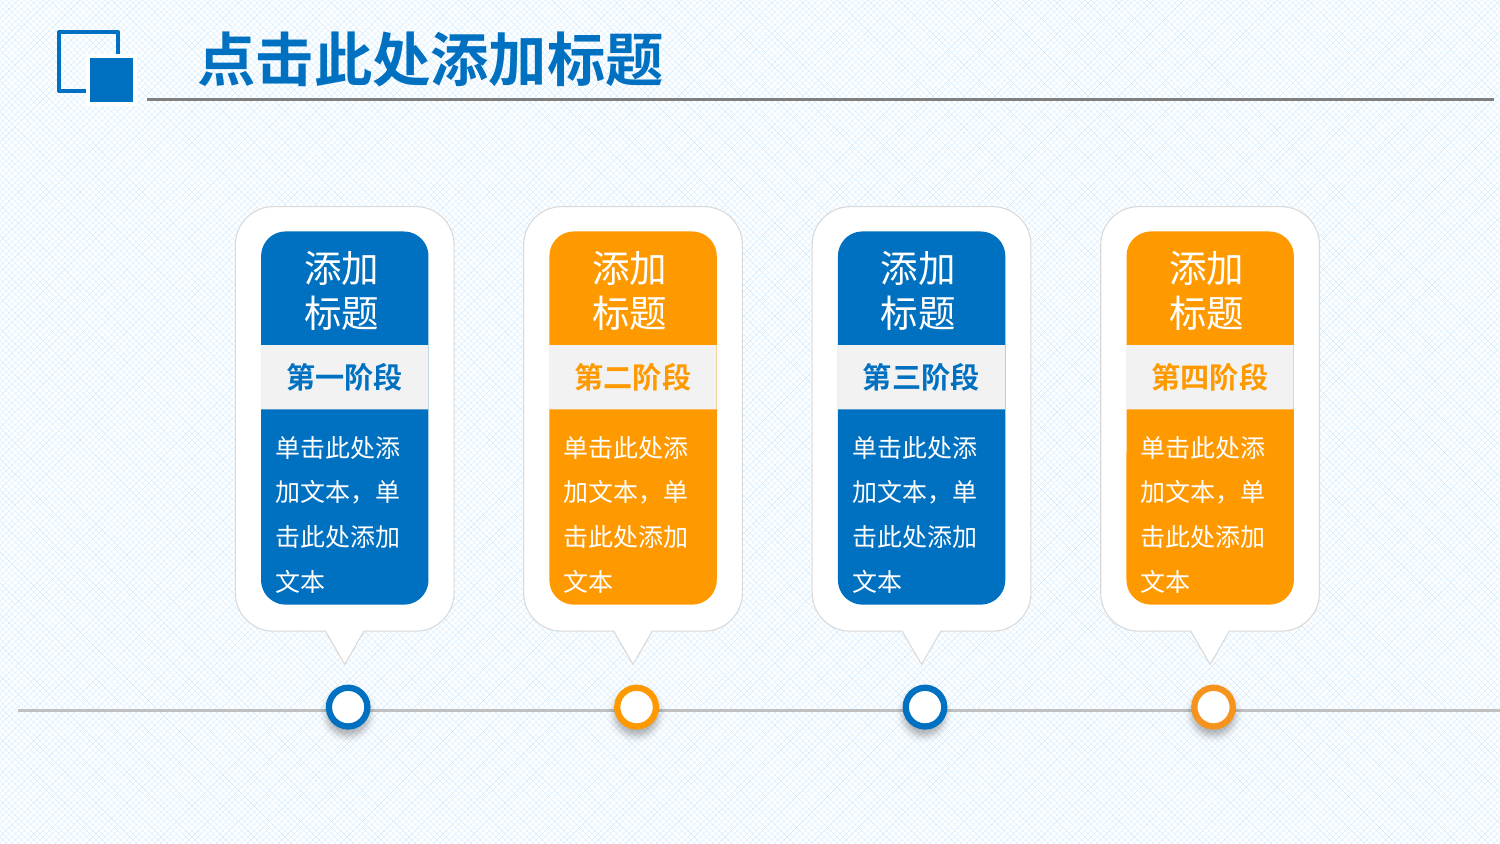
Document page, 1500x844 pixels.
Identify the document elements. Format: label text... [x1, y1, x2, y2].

text_box [57, 30, 120, 93]
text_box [811, 206, 1032, 665]
text_box [1192, 685, 1235, 710]
text_box [1196, 720, 1231, 729]
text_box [235, 206, 455, 665]
text_box [86, 54, 137, 106]
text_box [1100, 206, 1320, 665]
text_box [326, 685, 370, 710]
text_box [908, 720, 942, 729]
text_box [619, 720, 654, 729]
text_box 点击此处添加标题 [183, 15, 1500, 109]
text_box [523, 206, 743, 665]
text_box [331, 720, 366, 729]
text_box [615, 685, 659, 710]
text_box [903, 685, 947, 710]
